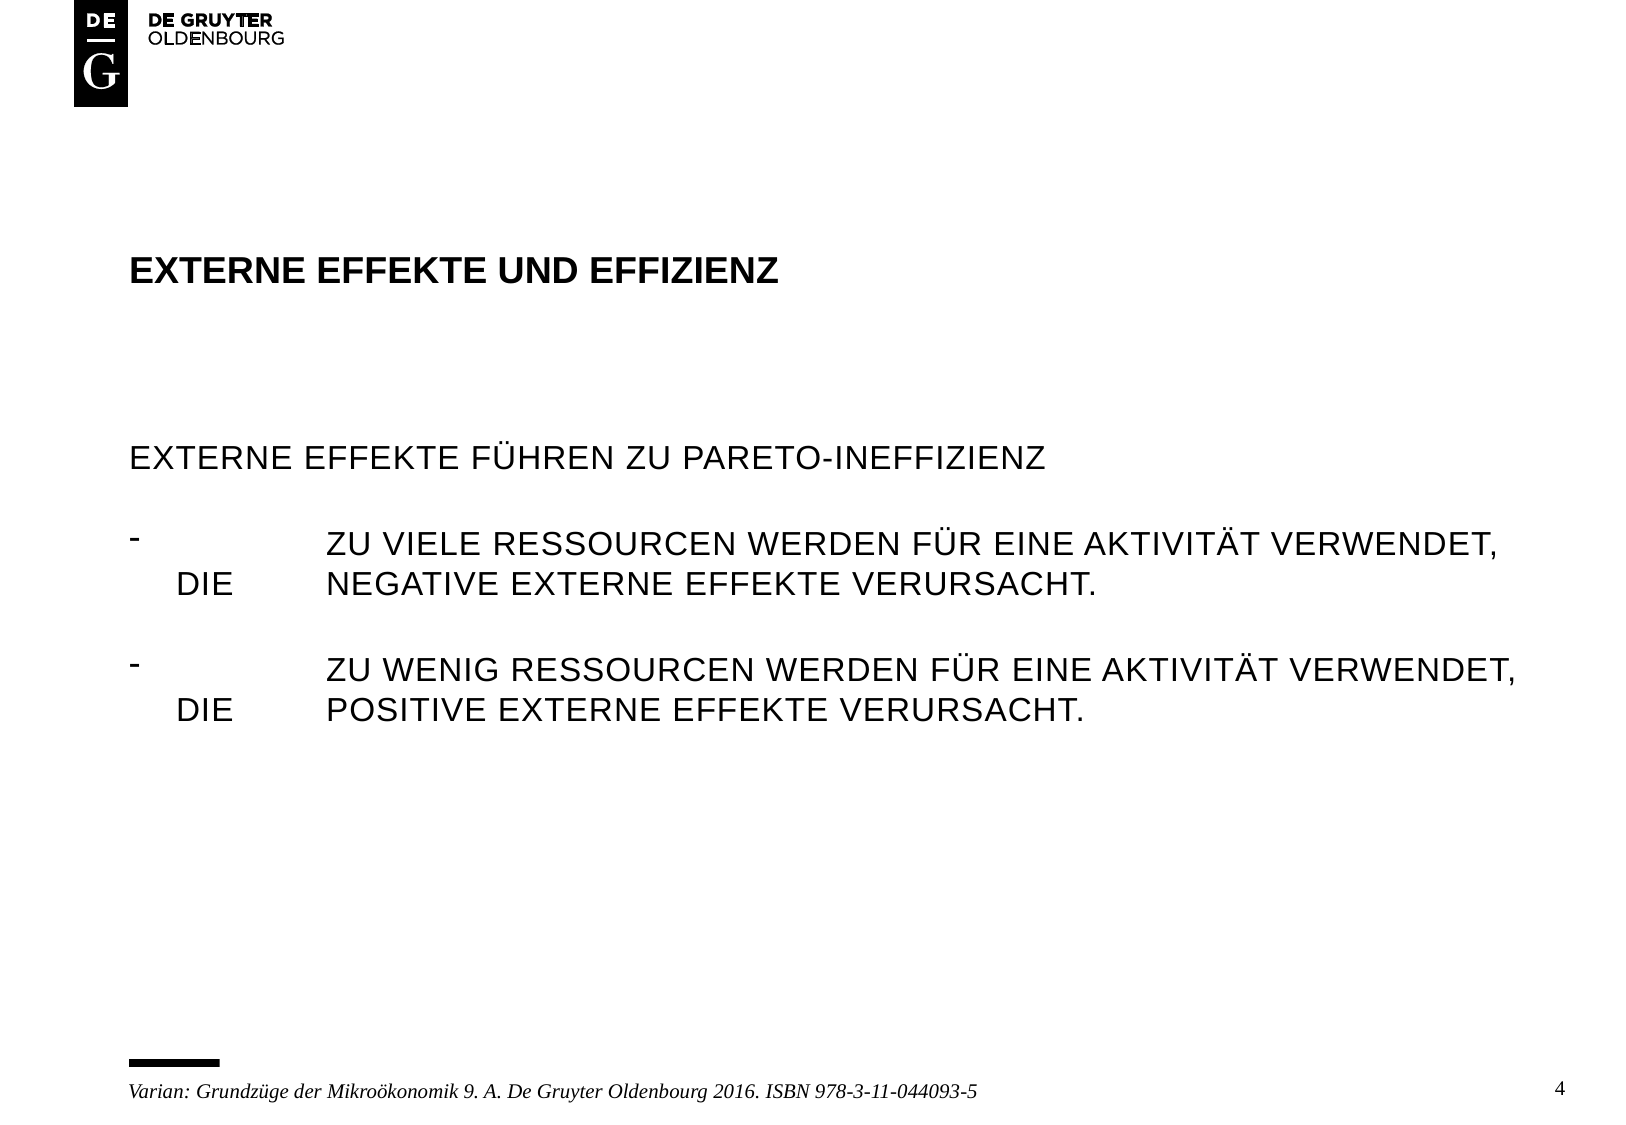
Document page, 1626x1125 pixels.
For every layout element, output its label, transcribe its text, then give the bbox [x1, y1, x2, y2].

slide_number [128, 1077, 1539, 1108]
slide_number 4 [1554, 1074, 1614, 1104]
list Externe effekte führen zu pareto-ineffizienz zu viele ressourcen werden für eine aktivität verwendet, die negative externe effekte verursacht. zu wenig ressourcen werden für eine aktivität verwendet, die positive externe effekte verursacht. [129, 355, 1556, 1018]
title Externe effekte und effizienz [129, 245, 1556, 328]
